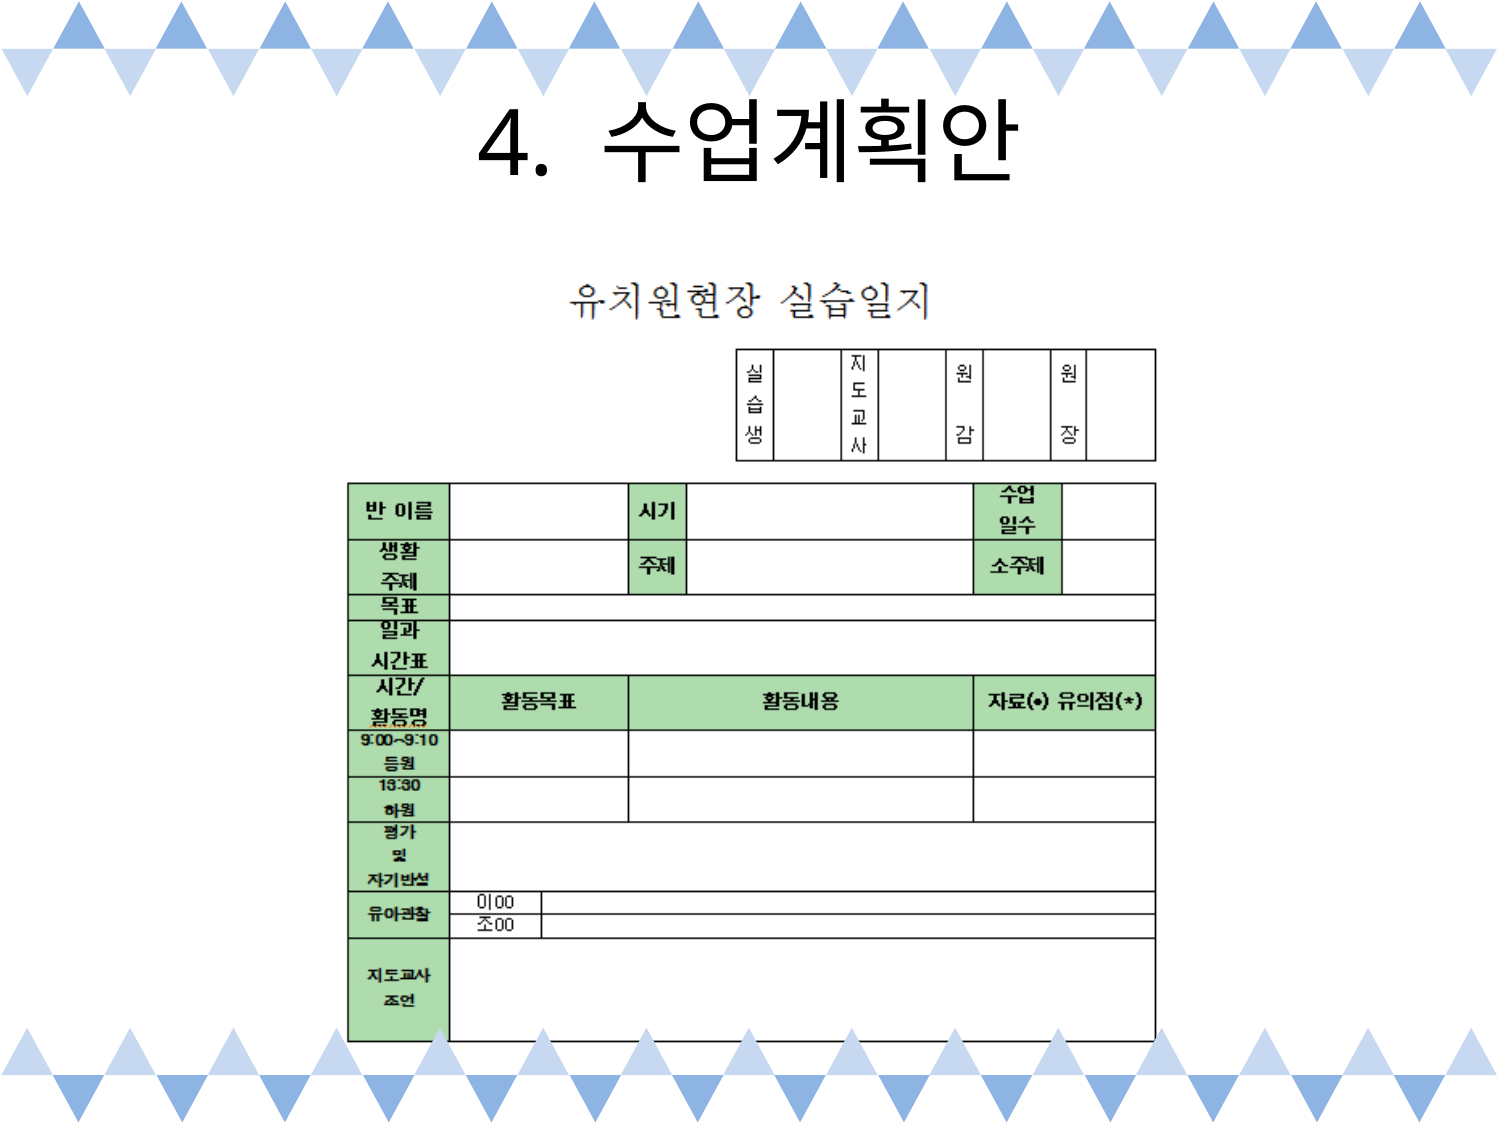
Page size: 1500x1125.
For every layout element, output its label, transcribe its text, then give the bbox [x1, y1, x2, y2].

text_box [1, 1027, 1498, 1123]
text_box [1, 1, 1498, 97]
title 4. 수업계획안 [75, 106, 1425, 233]
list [304, 257, 1184, 1026]
